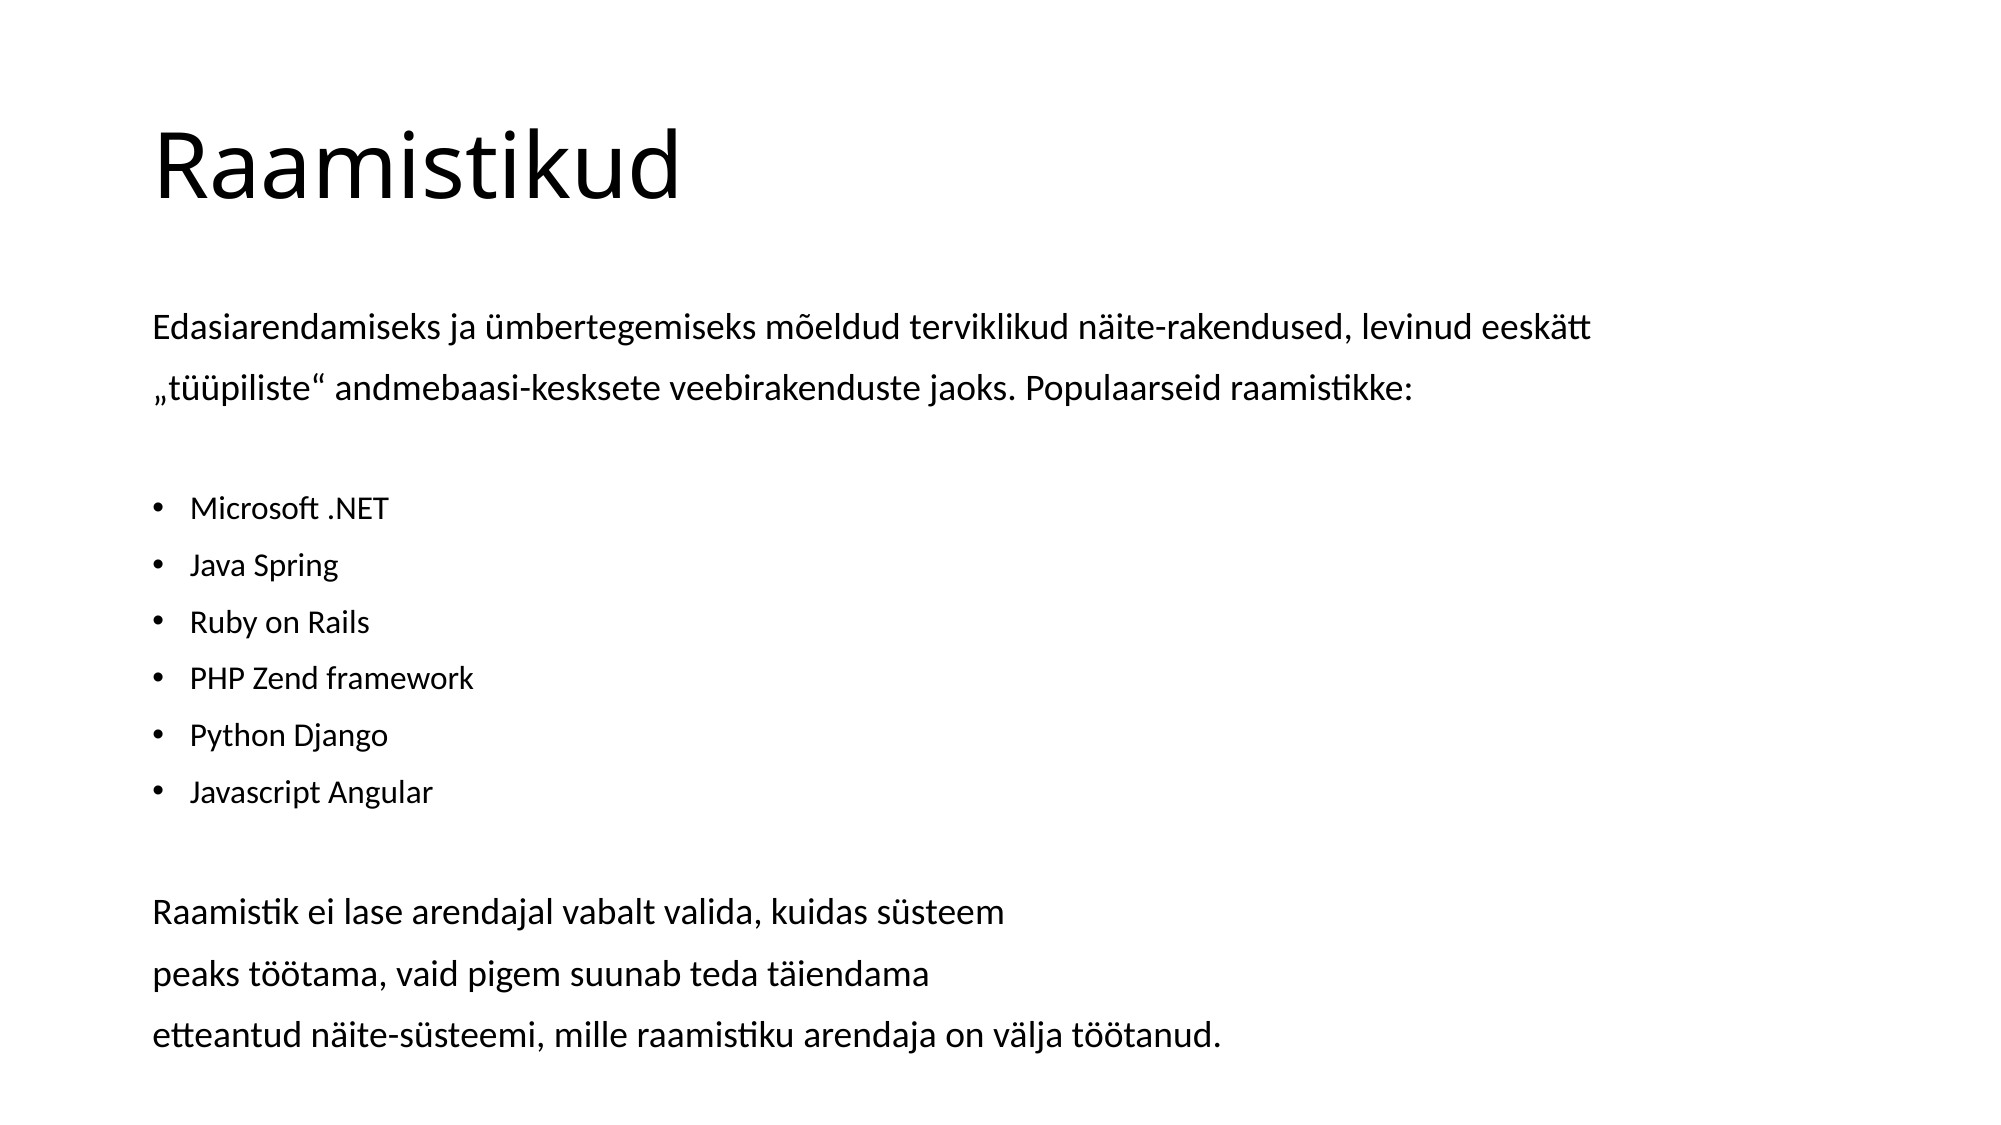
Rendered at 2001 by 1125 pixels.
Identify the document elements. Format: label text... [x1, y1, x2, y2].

title Raamistikud [137, 59, 1863, 278]
list Edasiarendamiseks ja ümbertegemiseks mõeldud terviklikud näite-rakendused, levinud eeskätt „tüüpiliste“ andmebaasi-kesksete veebirakenduste jaoks. Populaarseid raamistikke: Microsoft .NET Java Spring Ruby on Rails PHP Zend framework Python Django Javascript Angular Raamistik ei lase arendajal vabalt valida, kuidas süsteem peaks töötama, vaid pigem suunab teda täiendama etteantud näite-süsteemi, mille raamistiku arendaja on välja töötanud. [137, 299, 1863, 1014]
